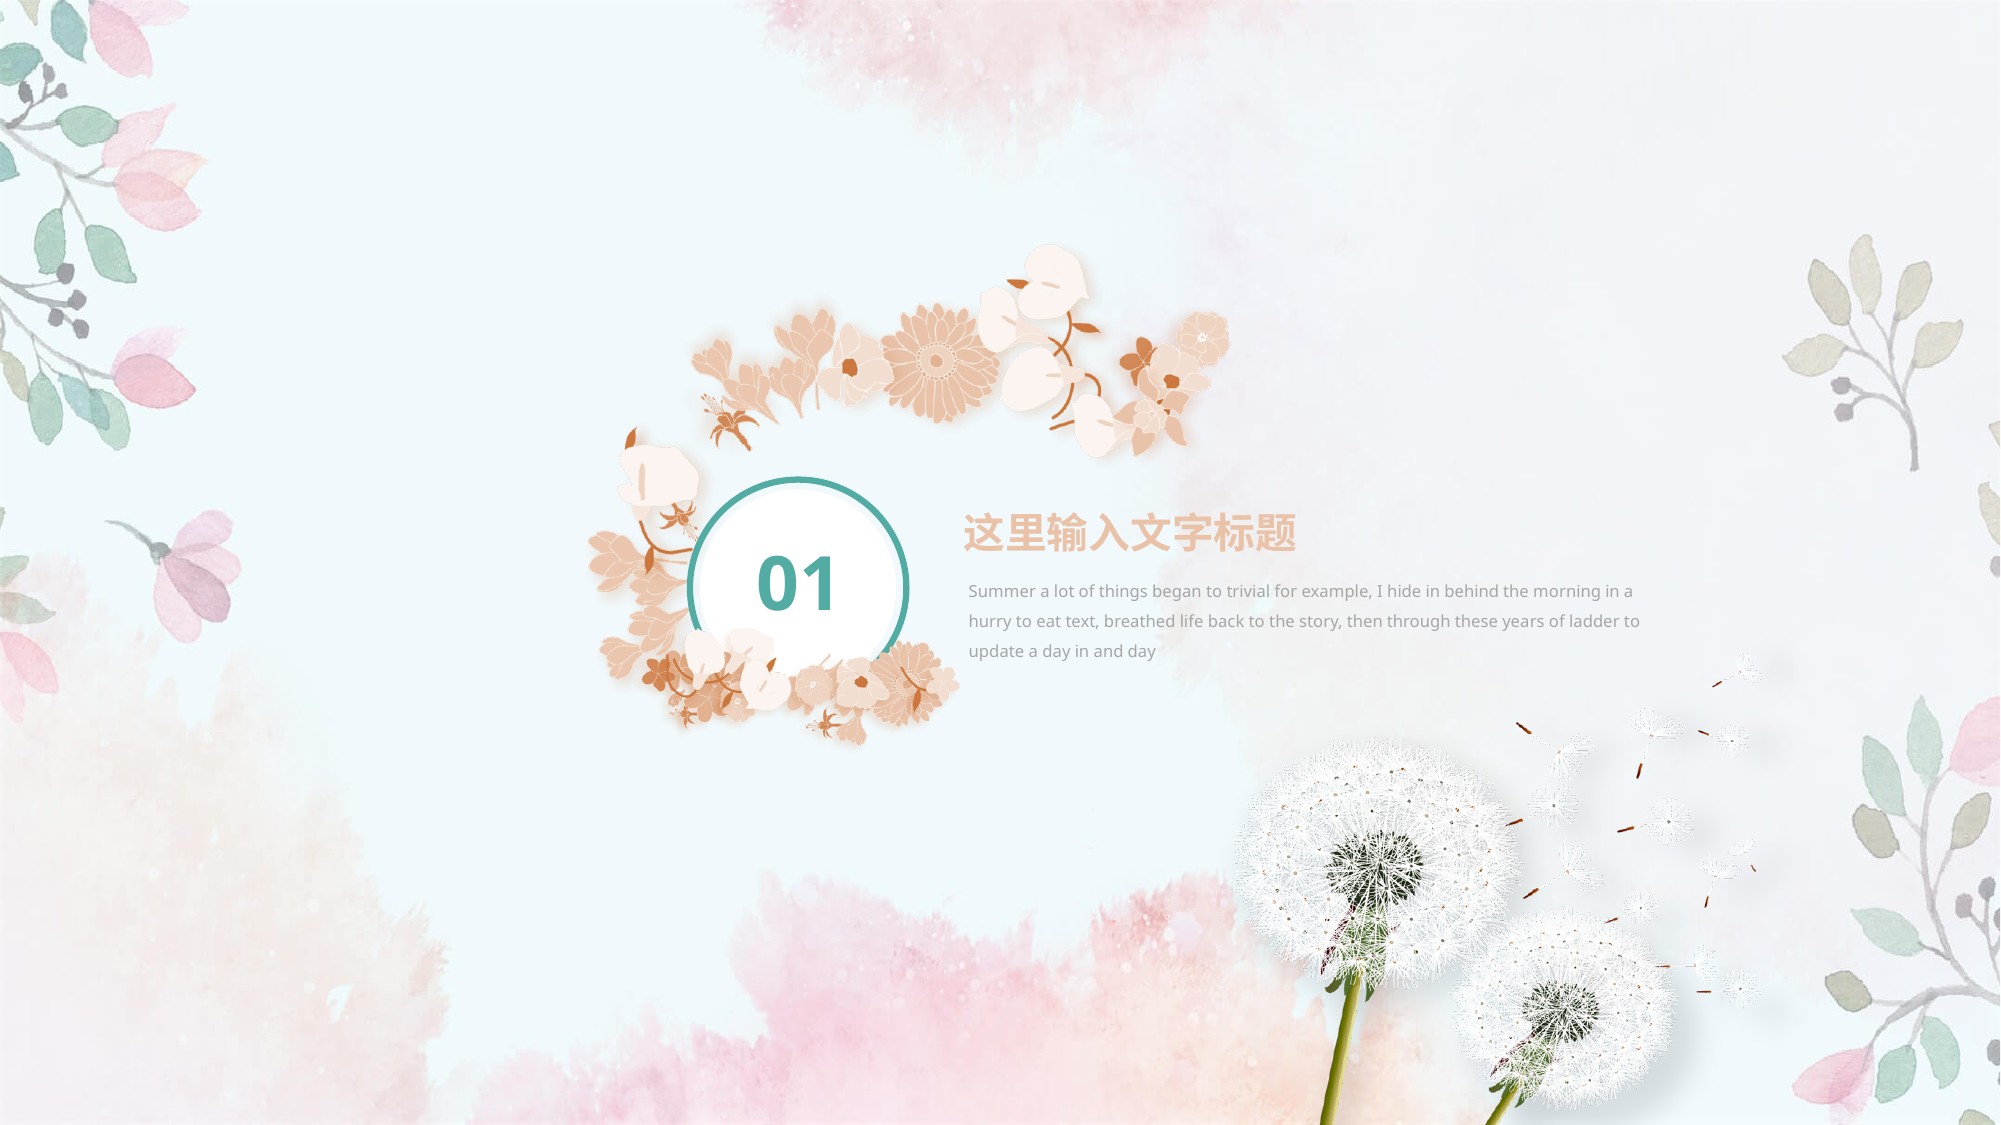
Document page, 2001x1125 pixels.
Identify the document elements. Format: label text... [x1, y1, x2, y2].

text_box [689, 479, 907, 614]
text_box Summer a lot of things began to trivial for example, I hide in behind the morning in a hurry to eat text, breathed life back to the story, then through these years of ladder to update a day in and day [964, 563, 1687, 698]
picture [0, 0, 2001, 1125]
text_box 这里输入文字标题 [1249, 499, 1333, 565]
